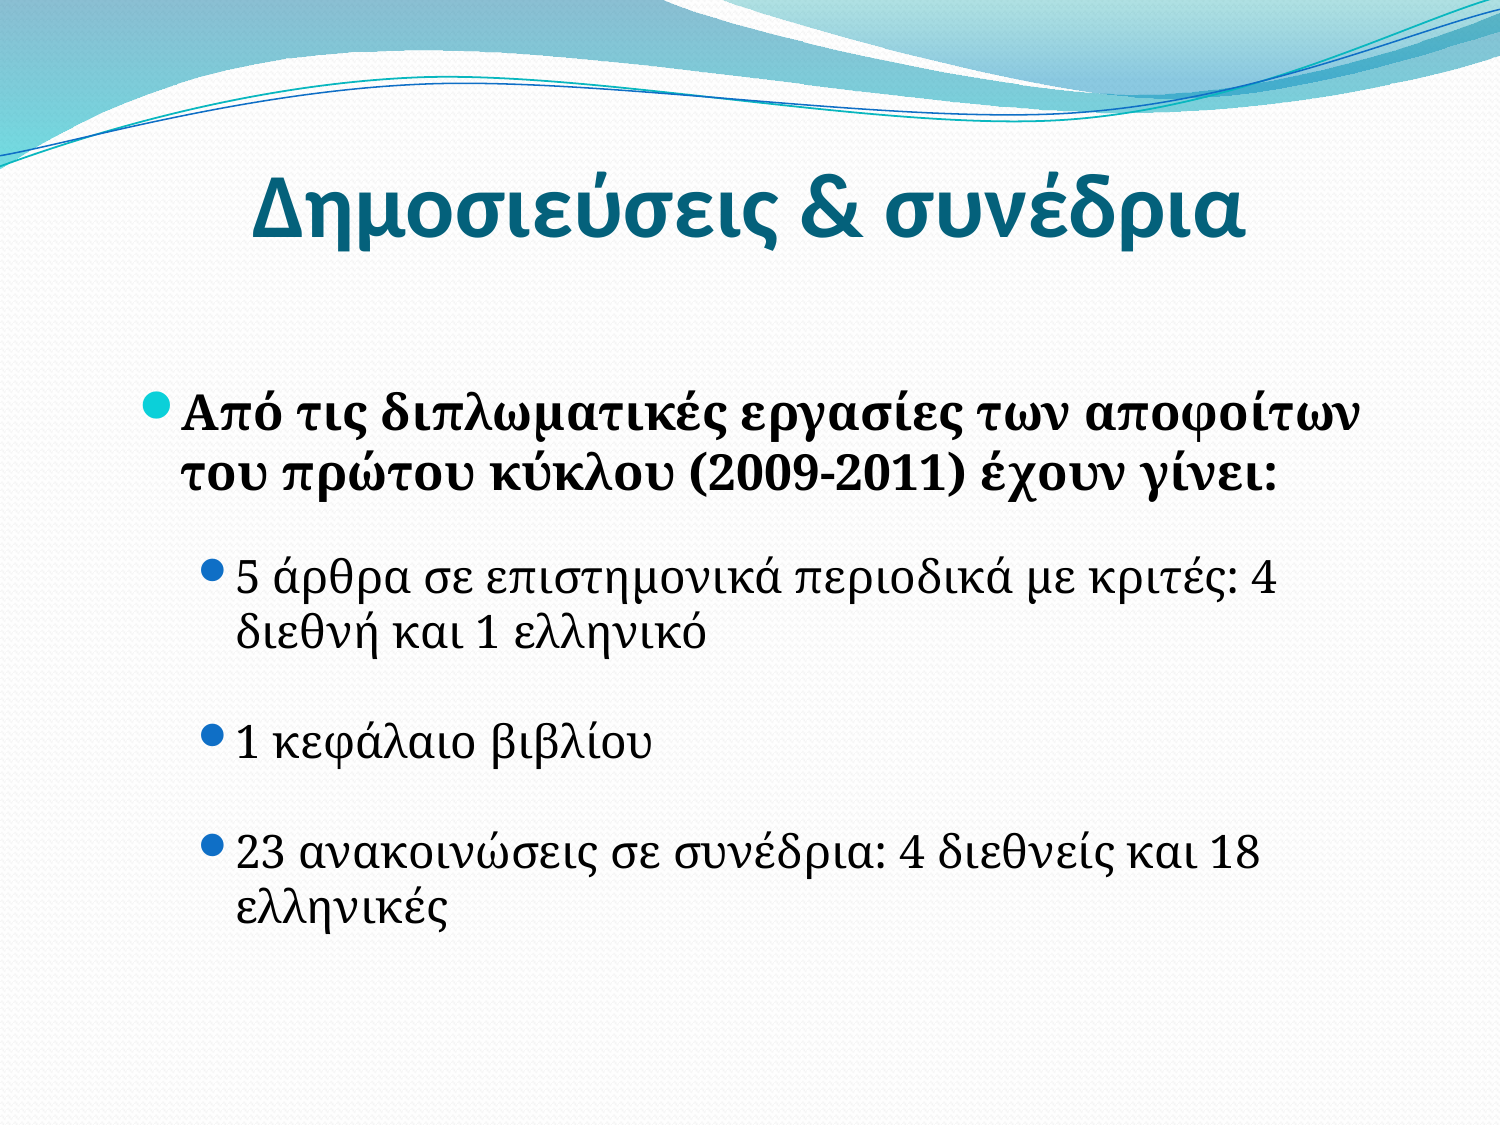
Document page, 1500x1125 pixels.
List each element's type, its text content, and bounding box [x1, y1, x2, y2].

list Από τις διπλωματικές εργασίες των αποφοίτων του πρώτου κύκλου (2009-2011) έχουν γίνει: 5 άρθρα σε επιστημονικά περιοδικά με κριτές: 4 διεθνή και 1 ελληνικό 1 κεφάλαιο βιβλίου 23 ανακοινώσεις σε συνέδρια: 4 διεθνείς και 18 ελληνικές [123, 373, 1388, 965]
title Δημοσιεύσεις & συνέδρια [75, 90, 1425, 256]
